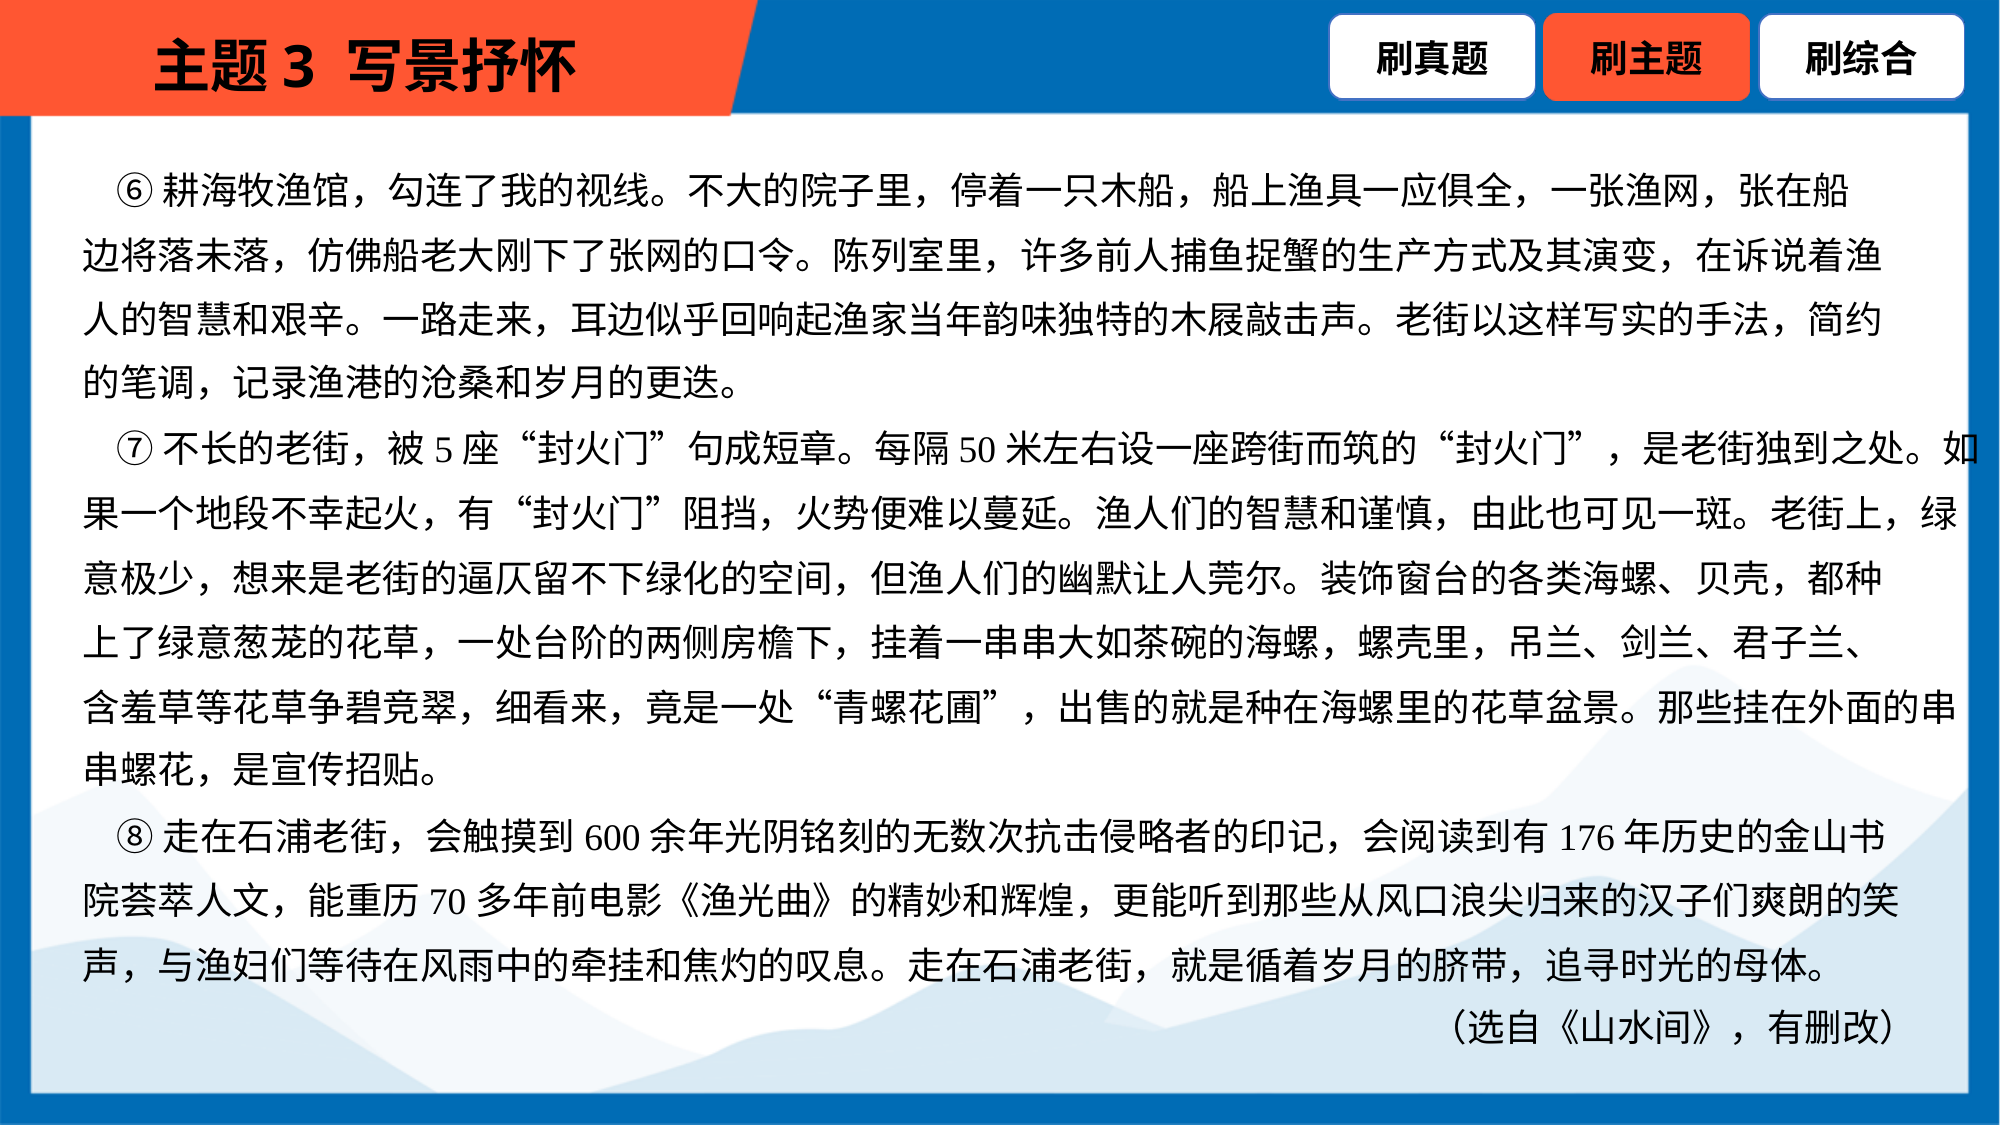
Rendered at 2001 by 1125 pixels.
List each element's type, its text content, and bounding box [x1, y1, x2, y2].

text_box ⑥耕海牧渔馆，勾连了我的视线。不大的院子里，停着一只木船，船上渔具一应俱全，一张渔网，张在船 边将落未落，仿佛船老大刚下了张网的口令。陈列室里，许多前人捕鱼捉蟹的生产方式及其演变，在诉说着渔 人的智慧和艰辛。一路走来，耳边似乎回响起渔家当年韵味独特的木屐敲击声。老街以这样写实的手法，简约 的笔调，记录渔港的沧桑和岁月的更迭。 [82, 147, 1917, 398]
picture [0, 0, 2000, 1125]
text_box ⑧走在石浦老街，会触摸到600余年光阴铭刻的无数次抗击侵略者的印记，会阅读到有176年历史的金山书 院荟萃人文，能重历70多年前电影《渔光曲》的精妙和辉煌，更能听到那些从风口浪尖归来的汉子们爽朗的笑 声，与渔妇们等待在风雨中的牵挂和焦灼的叹息。走在石浦老街，就是循着岁月的脐带，追寻时光的母体。 （选自《山水间》，有删改） [82, 793, 1917, 1043]
text_box ⑦不长的老街，被5座“封火门”句成短章。每隔50米左右设一座跨街而筑的“封火门”，是老街独到之处。如 果一个地段不幸起火，有“封火门”阻挡，火势便难以蔓延。渔人们的智慧和谨慎，由此也可见一斑。老街上，绿 意极少，想来是老街的逼仄留不下绿化的空间，但渔人们的幽默让人莞尔。装饰窗台的各类海螺、贝壳，都种 上了绿意葱茏的花草，一处台阶的两侧房檐下，挂着一串串大如茶碗的海螺，螺壳里，吊兰、剑兰、君子兰、 含羞草等花草争碧竞翠，细看来，竟是一处“青螺花圃”，出售的就是种在海螺里的花草盆景。那些挂在外面的串 串螺花，是宣传招贴。 [82, 405, 1917, 785]
